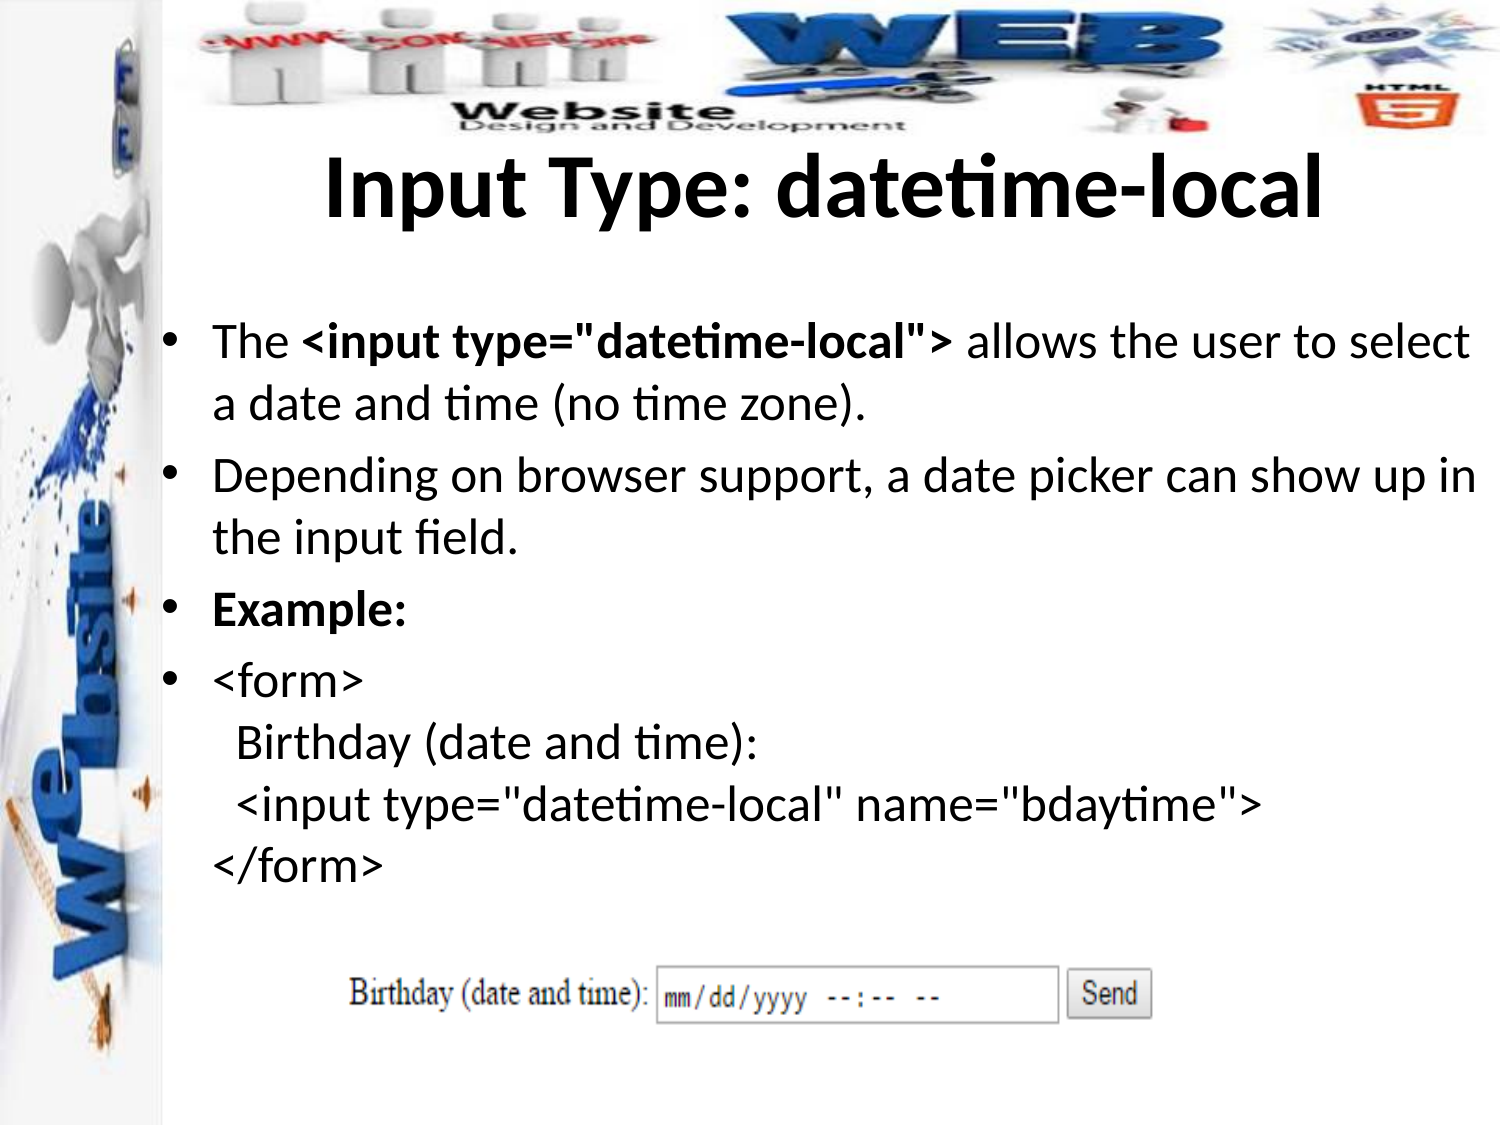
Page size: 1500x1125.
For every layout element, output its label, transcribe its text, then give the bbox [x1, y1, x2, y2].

picture [0, 0, 1500, 1125]
title Input Type: datetime-local [150, 87, 1500, 275]
picture [337, 937, 1176, 1051]
list The <input type="datetime-local"> allows the user to select a date and time (no time zone). Depending on browser support, a date picker can show up in the input field. Example: <form> Birthday (date and time): <input type="datetime-local" name="bdaytime"> </form> [146, 299, 1496, 1125]
